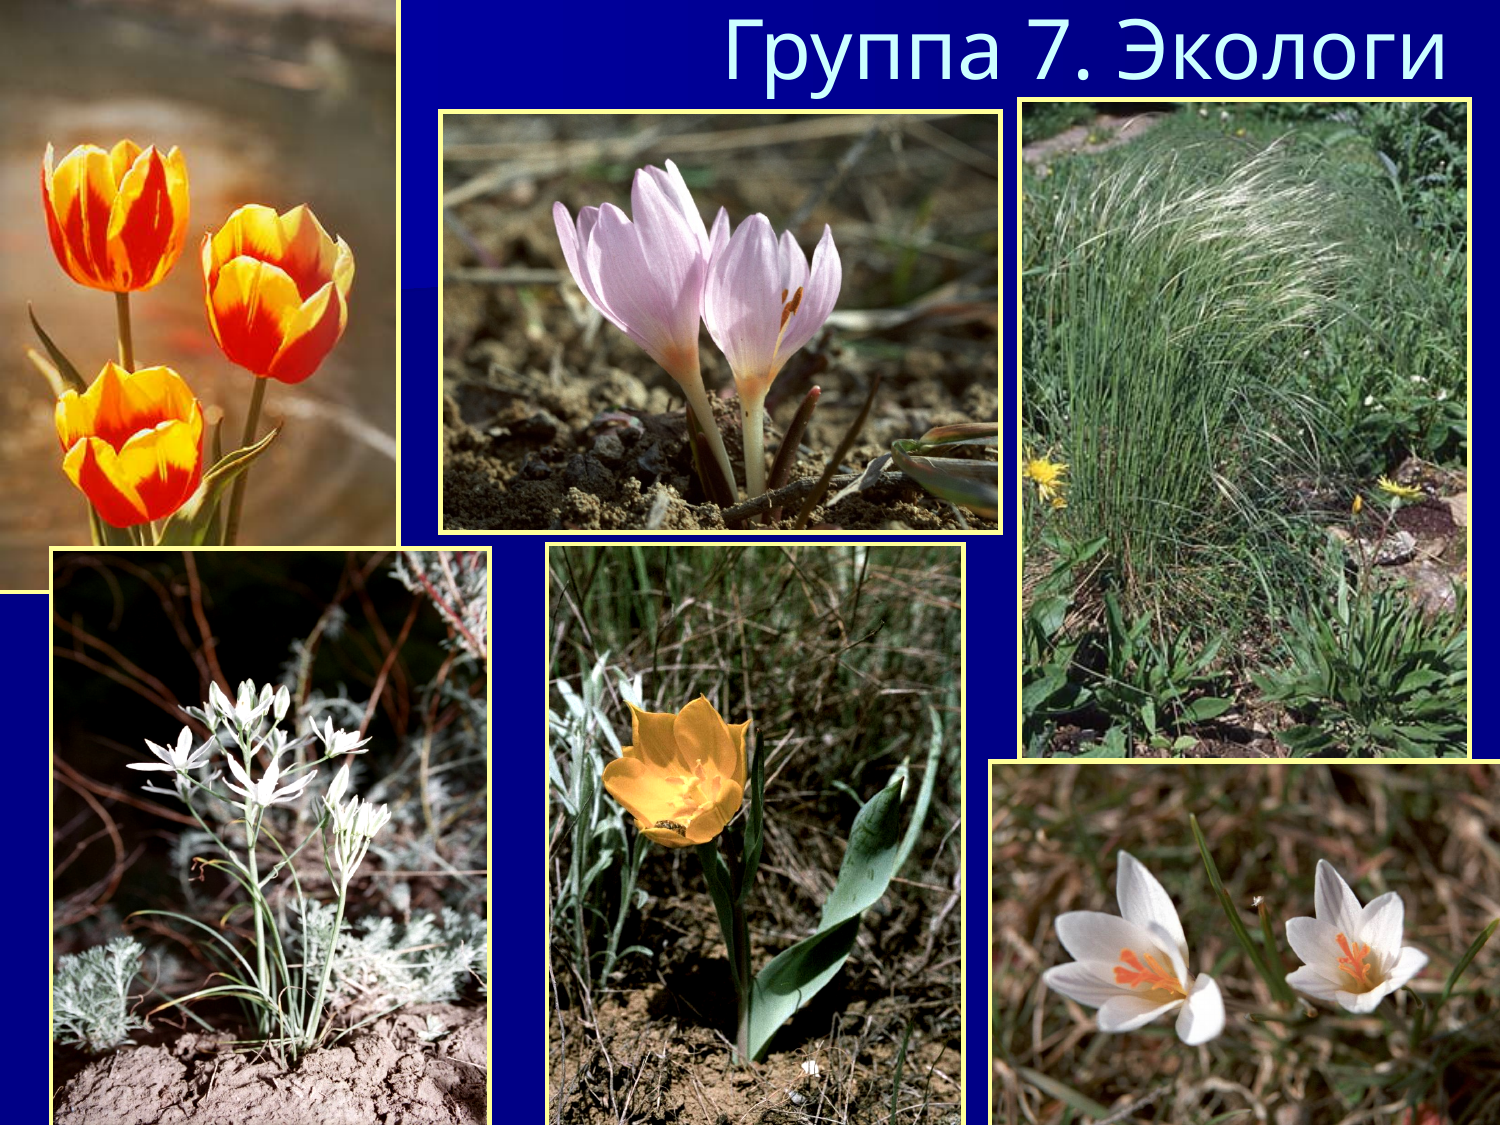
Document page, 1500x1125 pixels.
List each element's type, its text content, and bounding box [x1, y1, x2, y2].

picture [991, 763, 1500, 1125]
picture [442, 113, 999, 531]
picture [548, 546, 962, 1125]
title Группа 7. Экологи [671, 0, 1500, 93]
picture [0, 0, 488, 1125]
picture [1021, 101, 1468, 759]
